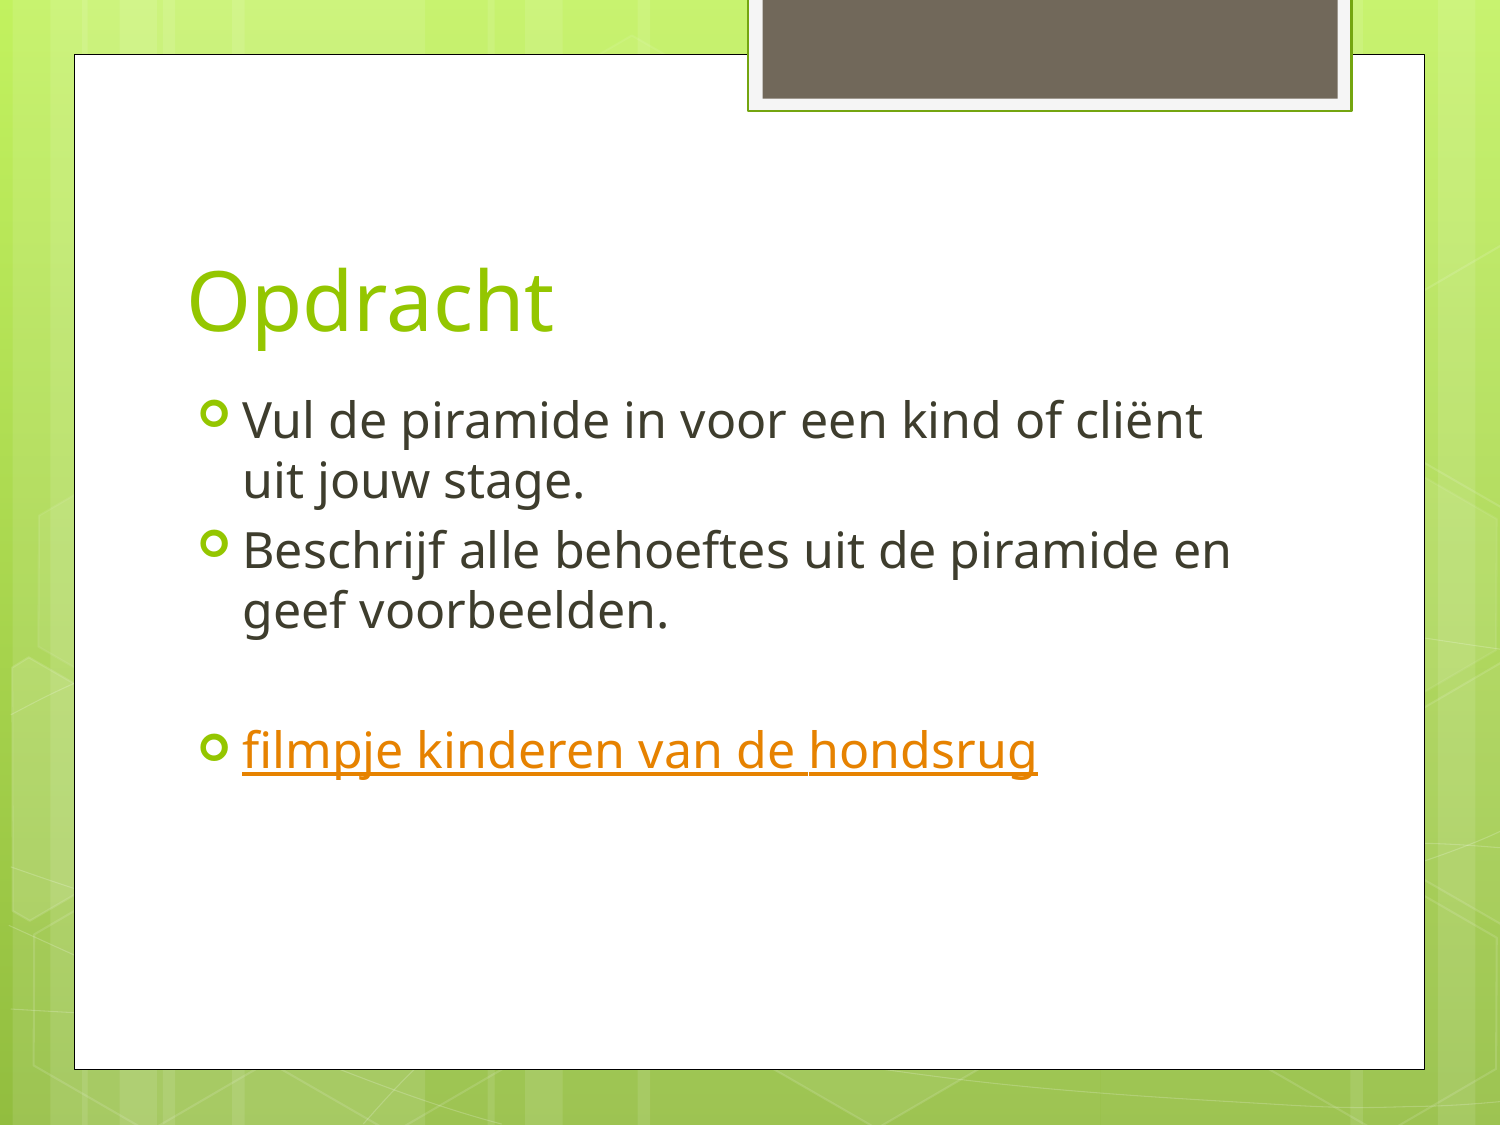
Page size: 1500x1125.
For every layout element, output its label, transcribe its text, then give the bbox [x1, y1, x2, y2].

list Vul de piramide in voor een kind of cliënt uit jouw stage. Beschrijf alle behoeftes uit de piramide en geef voorbeelden. filmpje kinderen van de hondsrug [171, 381, 1283, 957]
title Opdracht [171, 168, 1324, 357]
